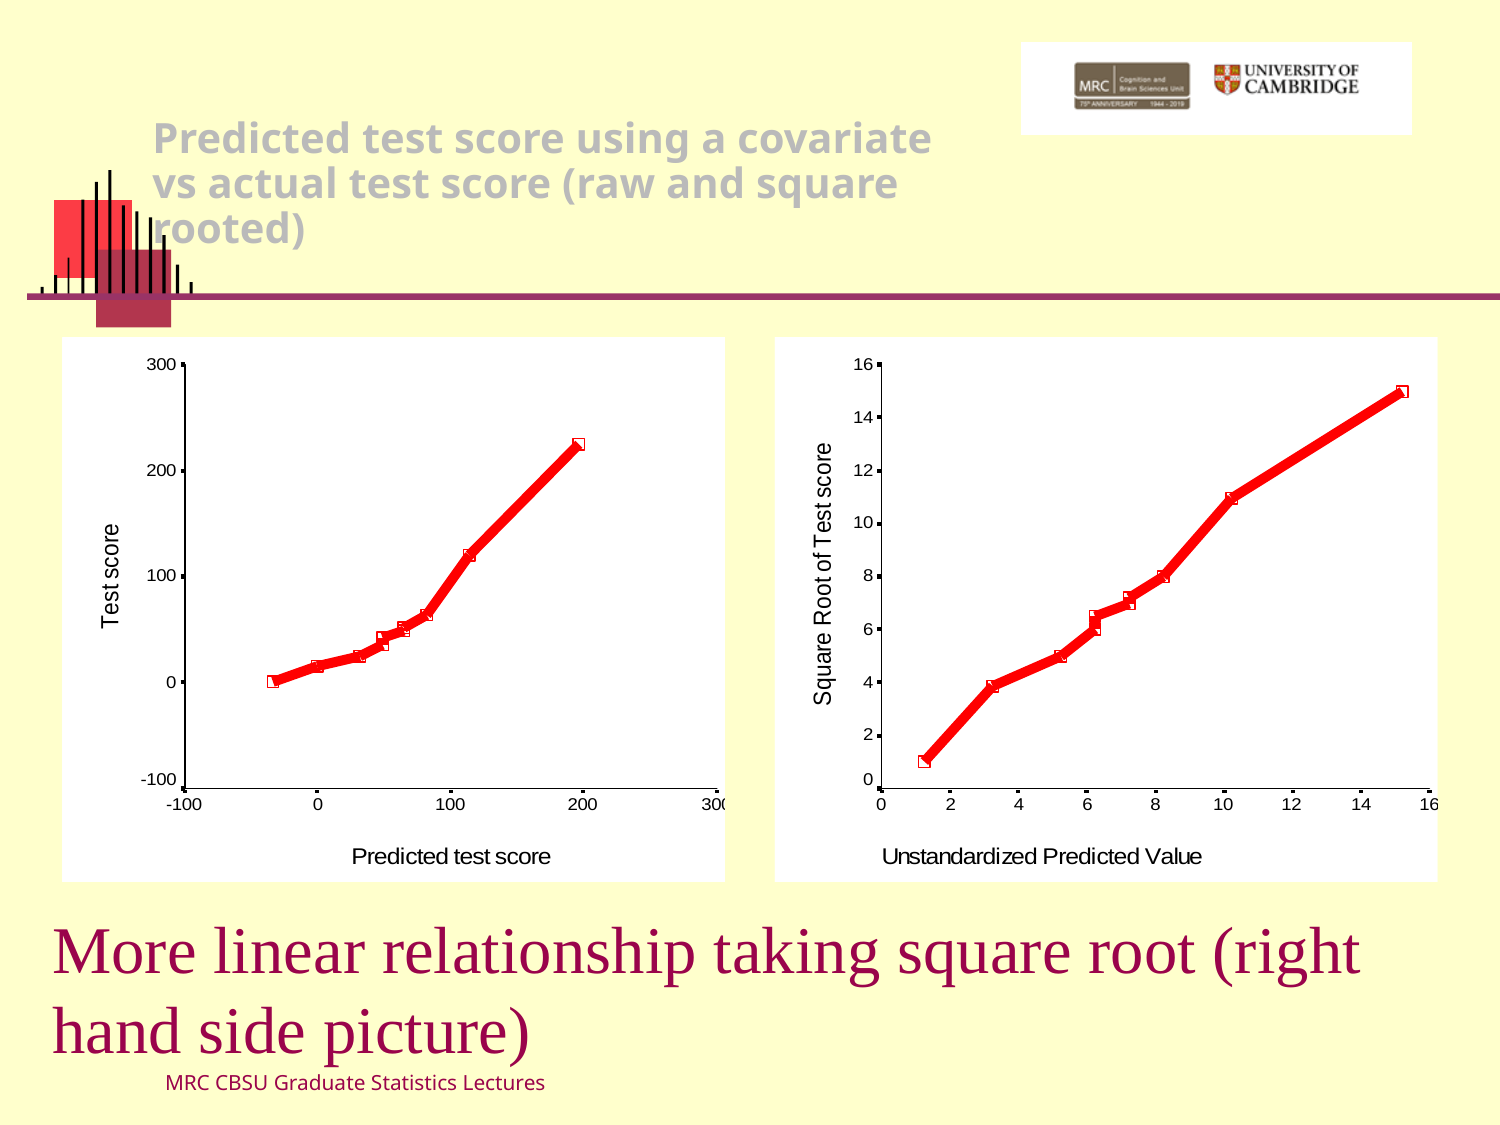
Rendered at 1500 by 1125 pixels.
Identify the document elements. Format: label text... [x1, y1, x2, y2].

footer MRC CBSU Graduate Statistics Lectures [149, 1075, 988, 1101]
picture [1021, 42, 1412, 135]
text_box More linear relationship taking square root (right hand side picture) [37, 899, 1388, 1075]
title Predicted test score using a covariate vs actual test score (raw and square rooted) [137, 137, 988, 233]
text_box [774, 337, 1438, 882]
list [62, 337, 726, 882]
